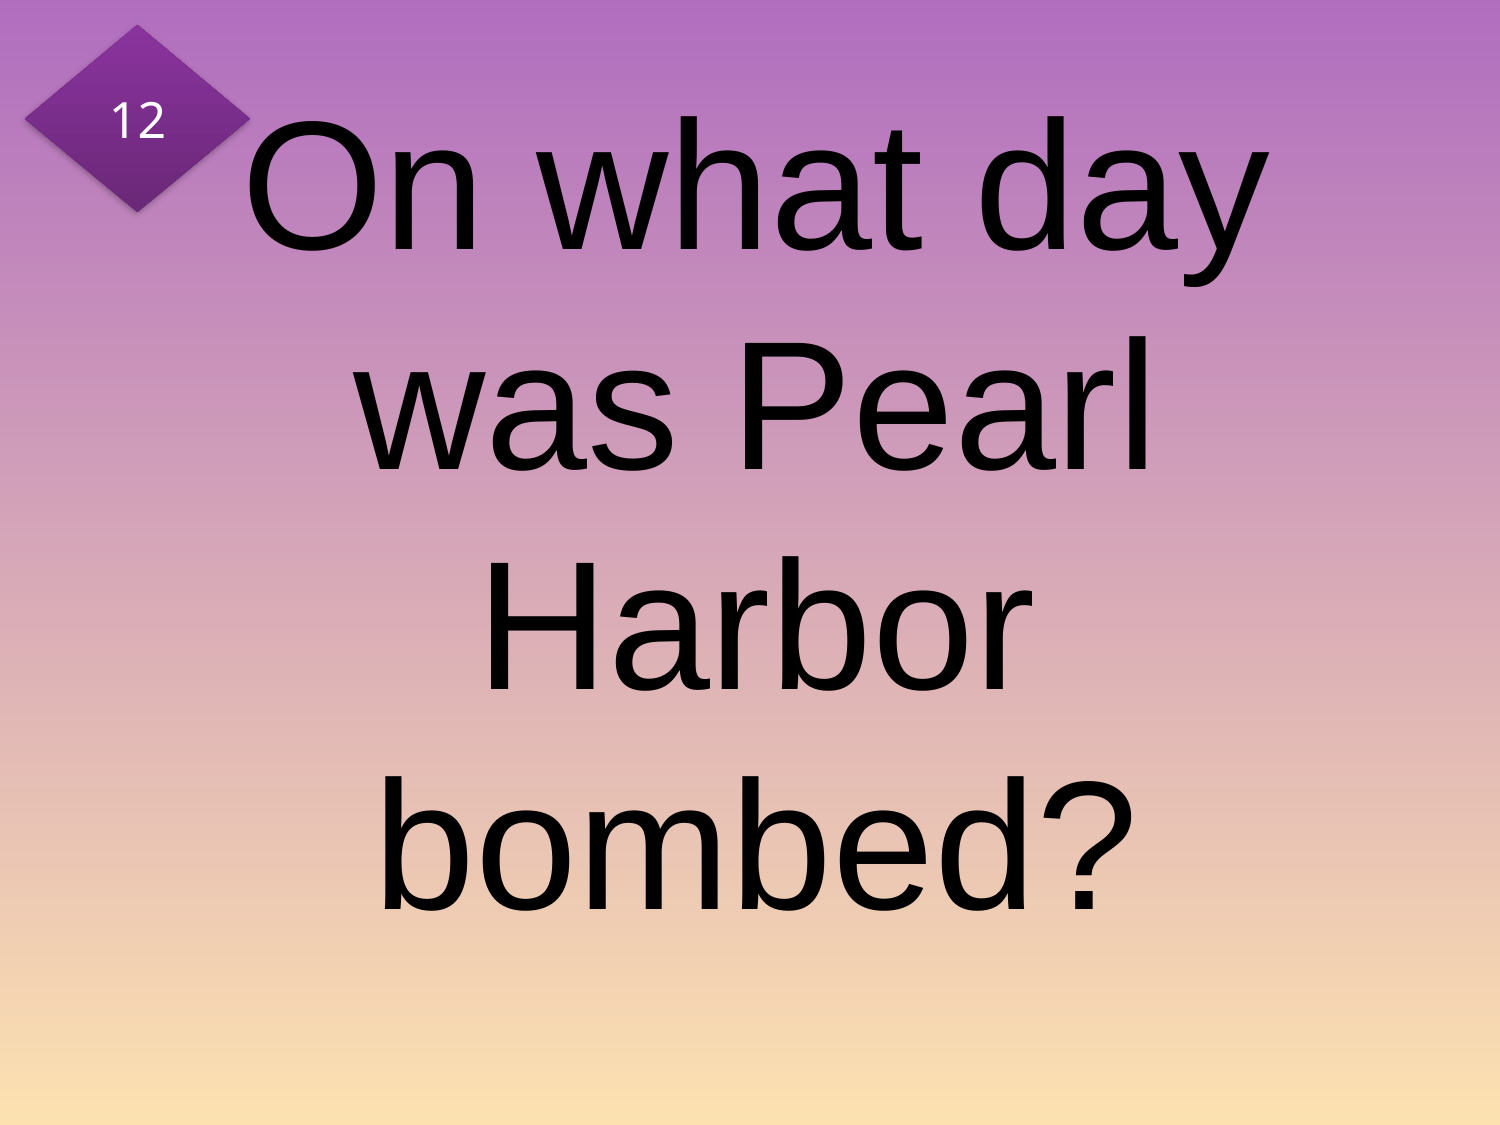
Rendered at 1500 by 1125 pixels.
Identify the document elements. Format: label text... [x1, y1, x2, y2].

text_box 12 [24, 24, 250, 213]
title On what day was Pearl Harbor bombed? [112, 137, 1401, 876]
